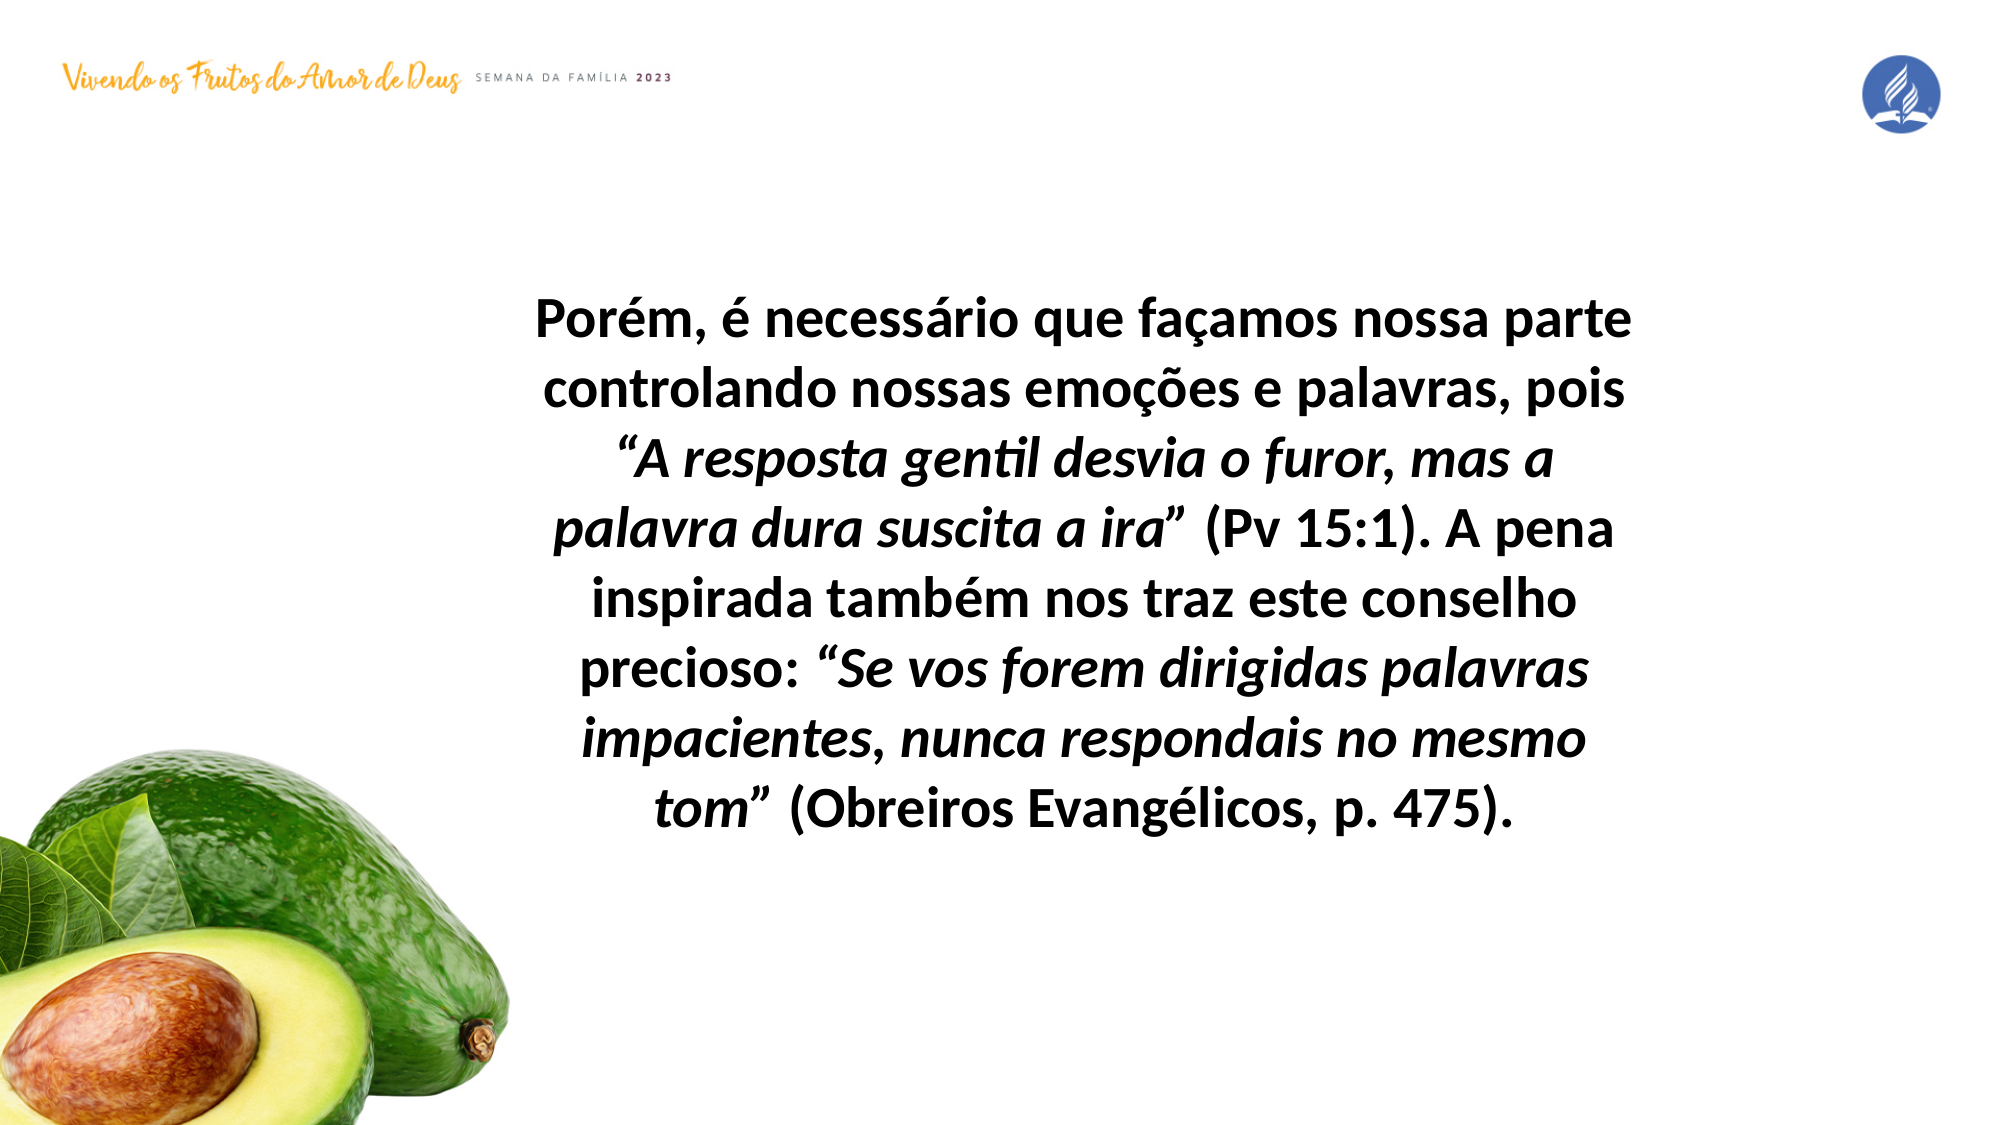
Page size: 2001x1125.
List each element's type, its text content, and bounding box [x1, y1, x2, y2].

text_box Porém, é necessário que façamos nossa parte controlando nossas emoções e palavras, pois “A resposta gentil desvia o furor, mas a palavra dura suscita a ira” (Pv 15:1). A pena inspirada também nos traz este conselho precioso: “Se vos forem dirigidas palavras impacientes, nunca respondais no mesmo tom” (Obreiros Evangélicos, p. 475). [500, 272, 1676, 847]
picture [0, 0, 2001, 1125]
